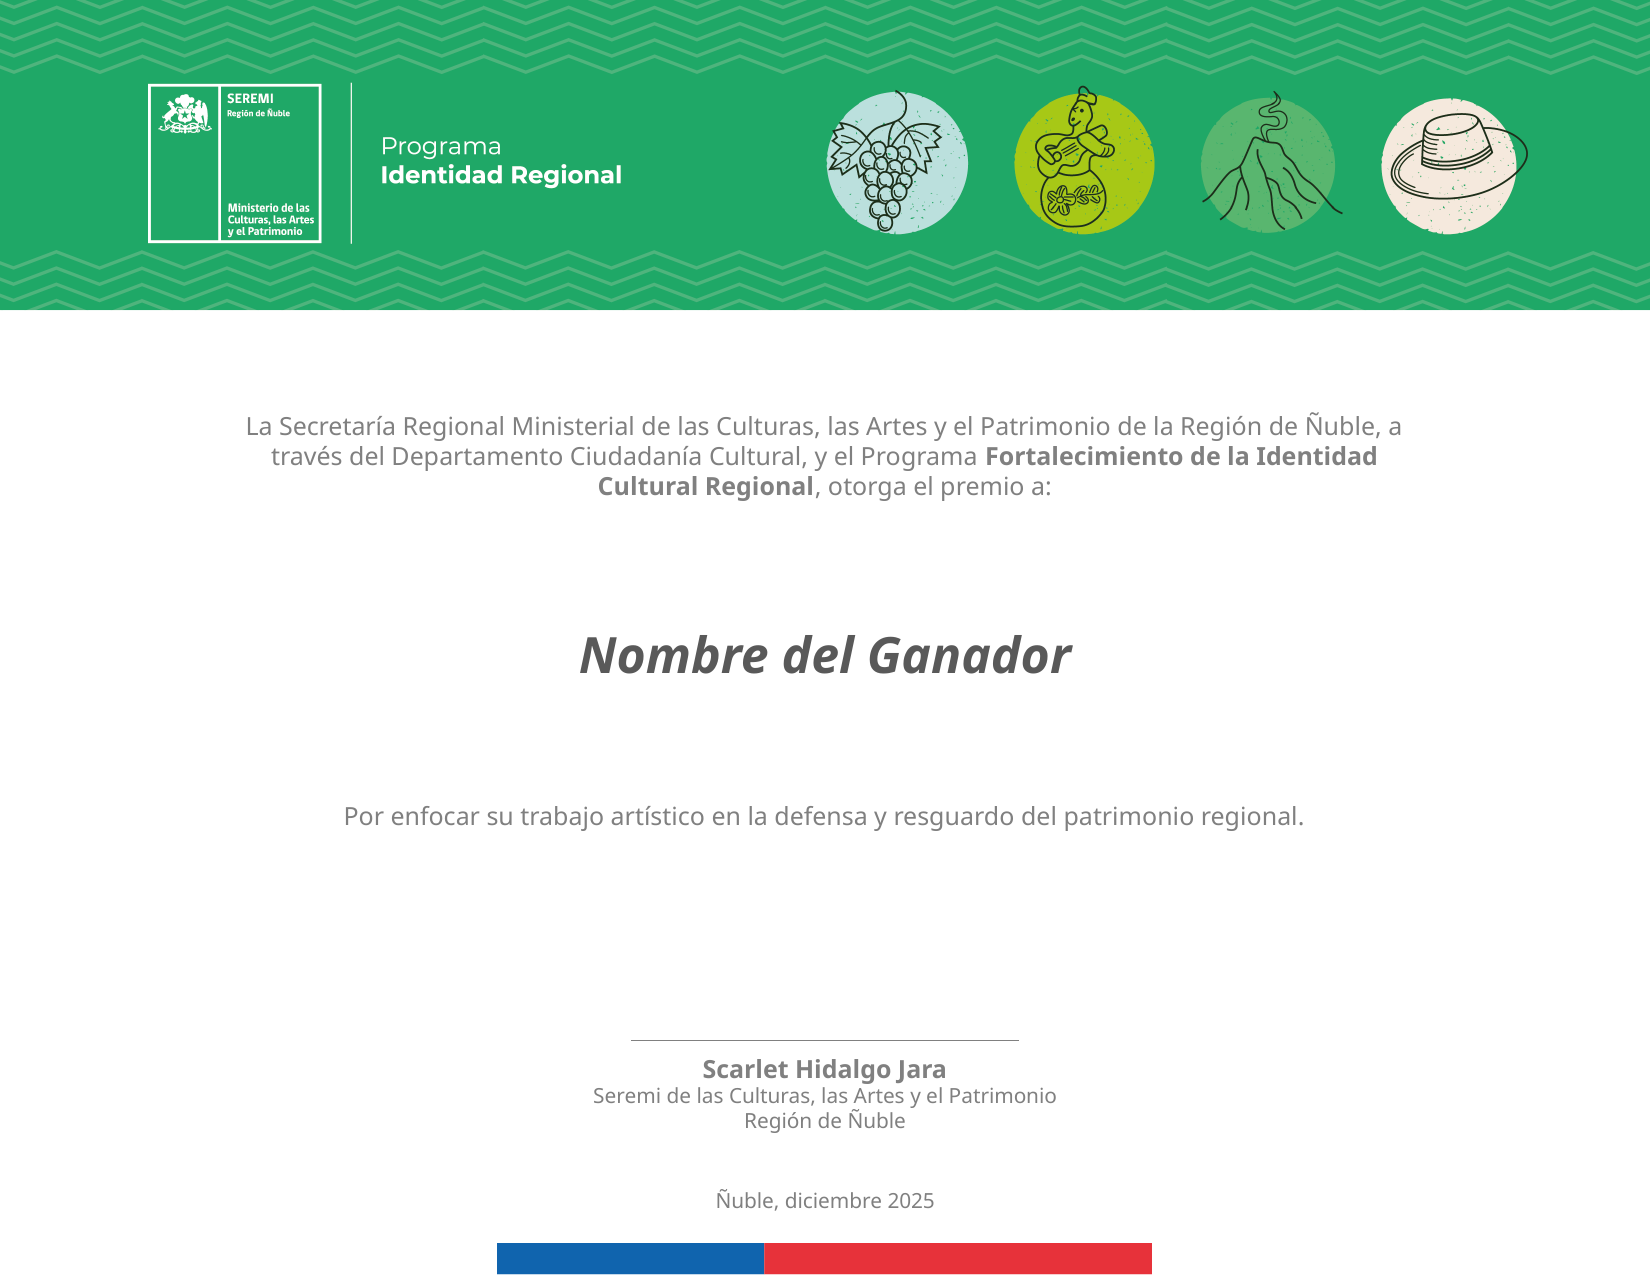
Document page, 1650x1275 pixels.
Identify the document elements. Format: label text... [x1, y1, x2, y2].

text_box Por enfocar su trabajo artístico en la defensa y resguardo del patrimonio regional. [120, 792, 1530, 838]
text_box Scarlet Hidalgo Jara Seremi de las Culturas, las Artes y el Patrimonio Región de Ñuble Ñuble, diciembre 2025 [357, 1045, 1293, 1221]
picture [0, 0, 1650, 311]
picture [497, 1243, 1152, 1275]
text_box La Secretaría Regional Ministerial de las Culturas, las Artes y el Patrimonio de la Región de Ñuble, a través del Departamento Ciudadanía Cultural, y el Programa Fortalecimiento de la Identidad Cultural Regional, otorga el premio a: [228, 403, 1422, 508]
text_box Nombre del Ganador [312, 615, 1338, 691]
